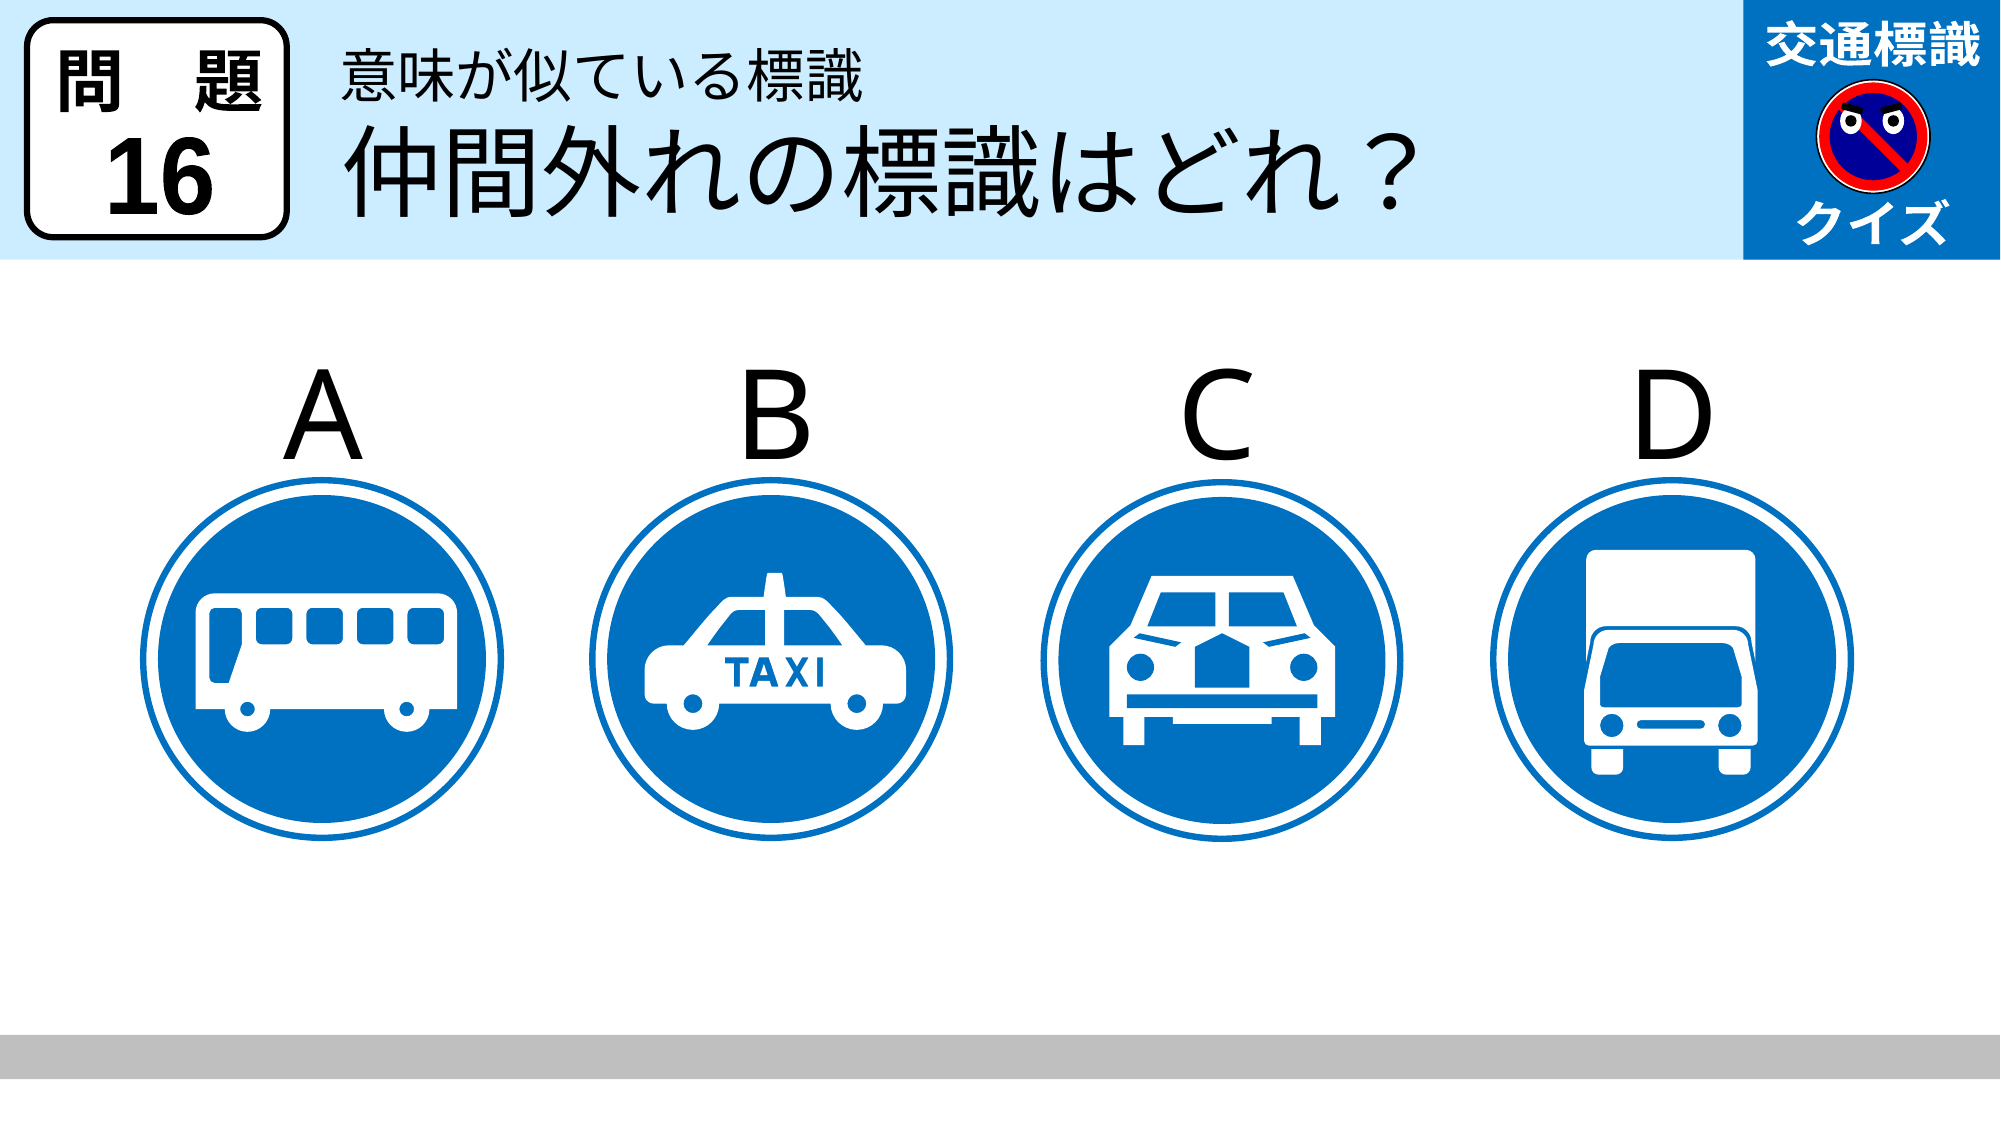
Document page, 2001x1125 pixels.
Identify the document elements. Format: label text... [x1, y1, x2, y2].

text_box [0, 1034, 2000, 1080]
text_box 意味が似ている標識 [324, 32, 879, 117]
text_box 仲間外れの標識はどれ？ [326, 101, 1457, 237]
text_box D [1612, 327, 1734, 475]
text_box C [1162, 327, 1272, 477]
text_box B [719, 327, 831, 475]
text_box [1040, 478, 1404, 843]
text_box A [269, 327, 379, 475]
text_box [588, 476, 954, 842]
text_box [139, 476, 505, 842]
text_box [1489, 476, 1855, 842]
